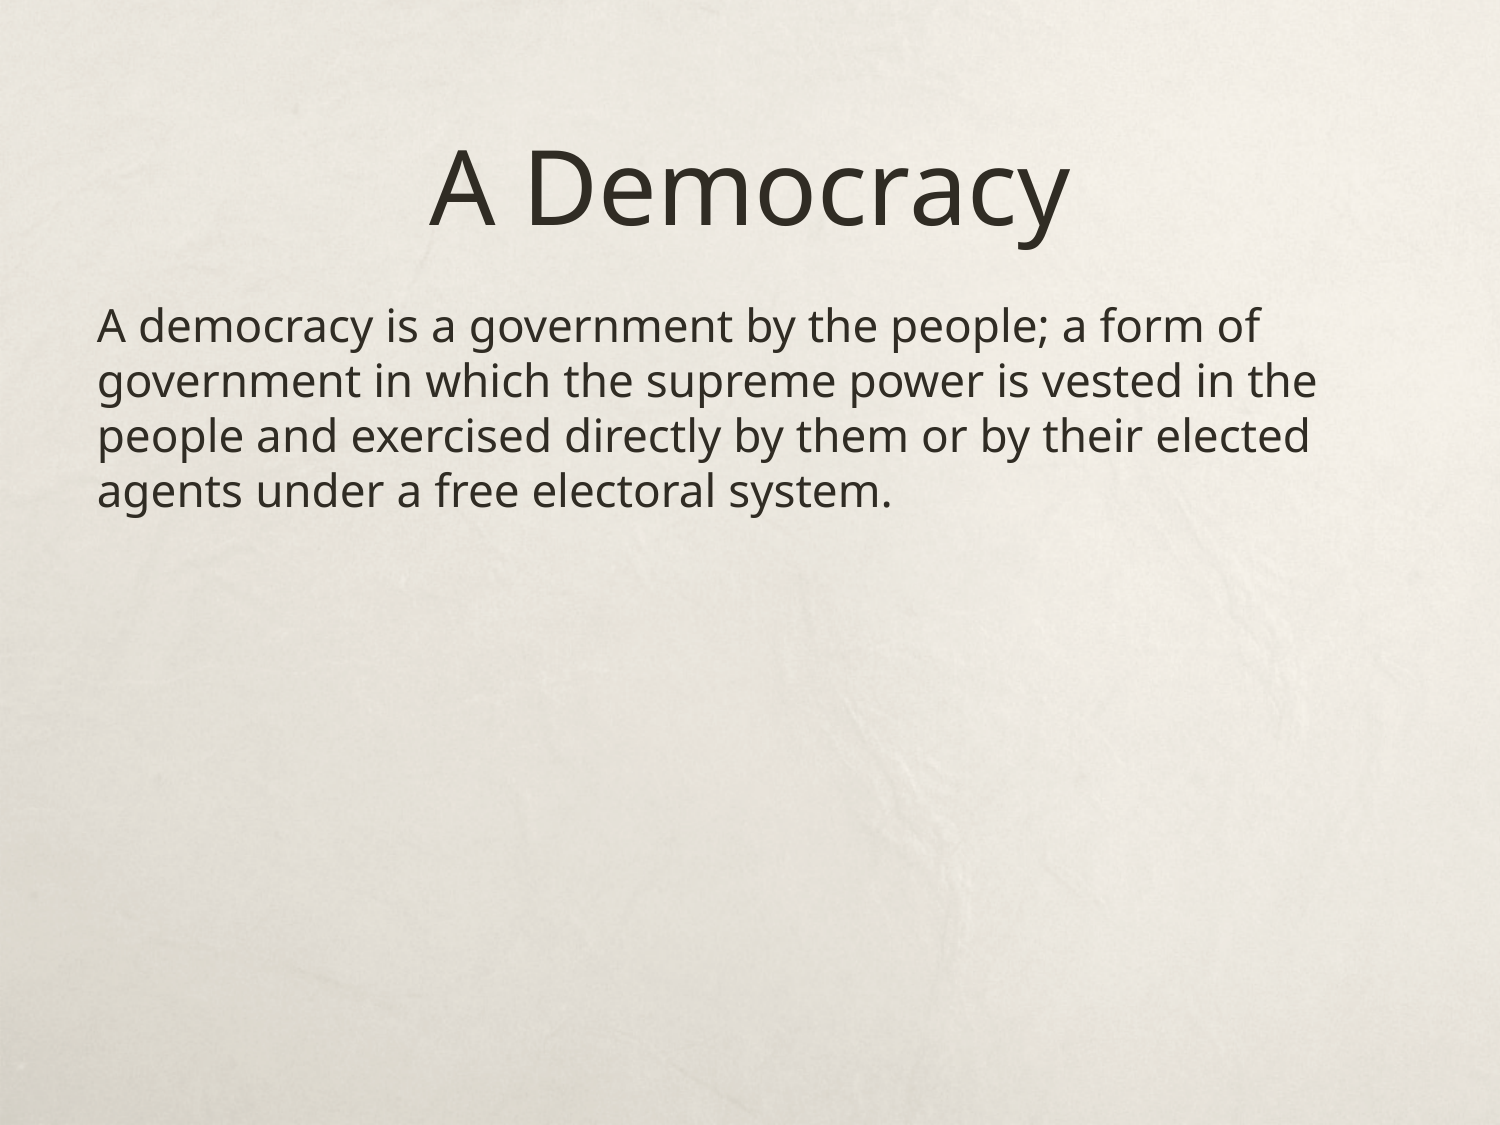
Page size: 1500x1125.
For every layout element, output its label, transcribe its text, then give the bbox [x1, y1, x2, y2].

title A Democracy [81, 15, 1419, 254]
list A democracy is a government by the people; a form of government in which the supreme power is vested in the people and exercised directly by them or by their elected agents under a free electoral system. [81, 288, 1419, 1005]
